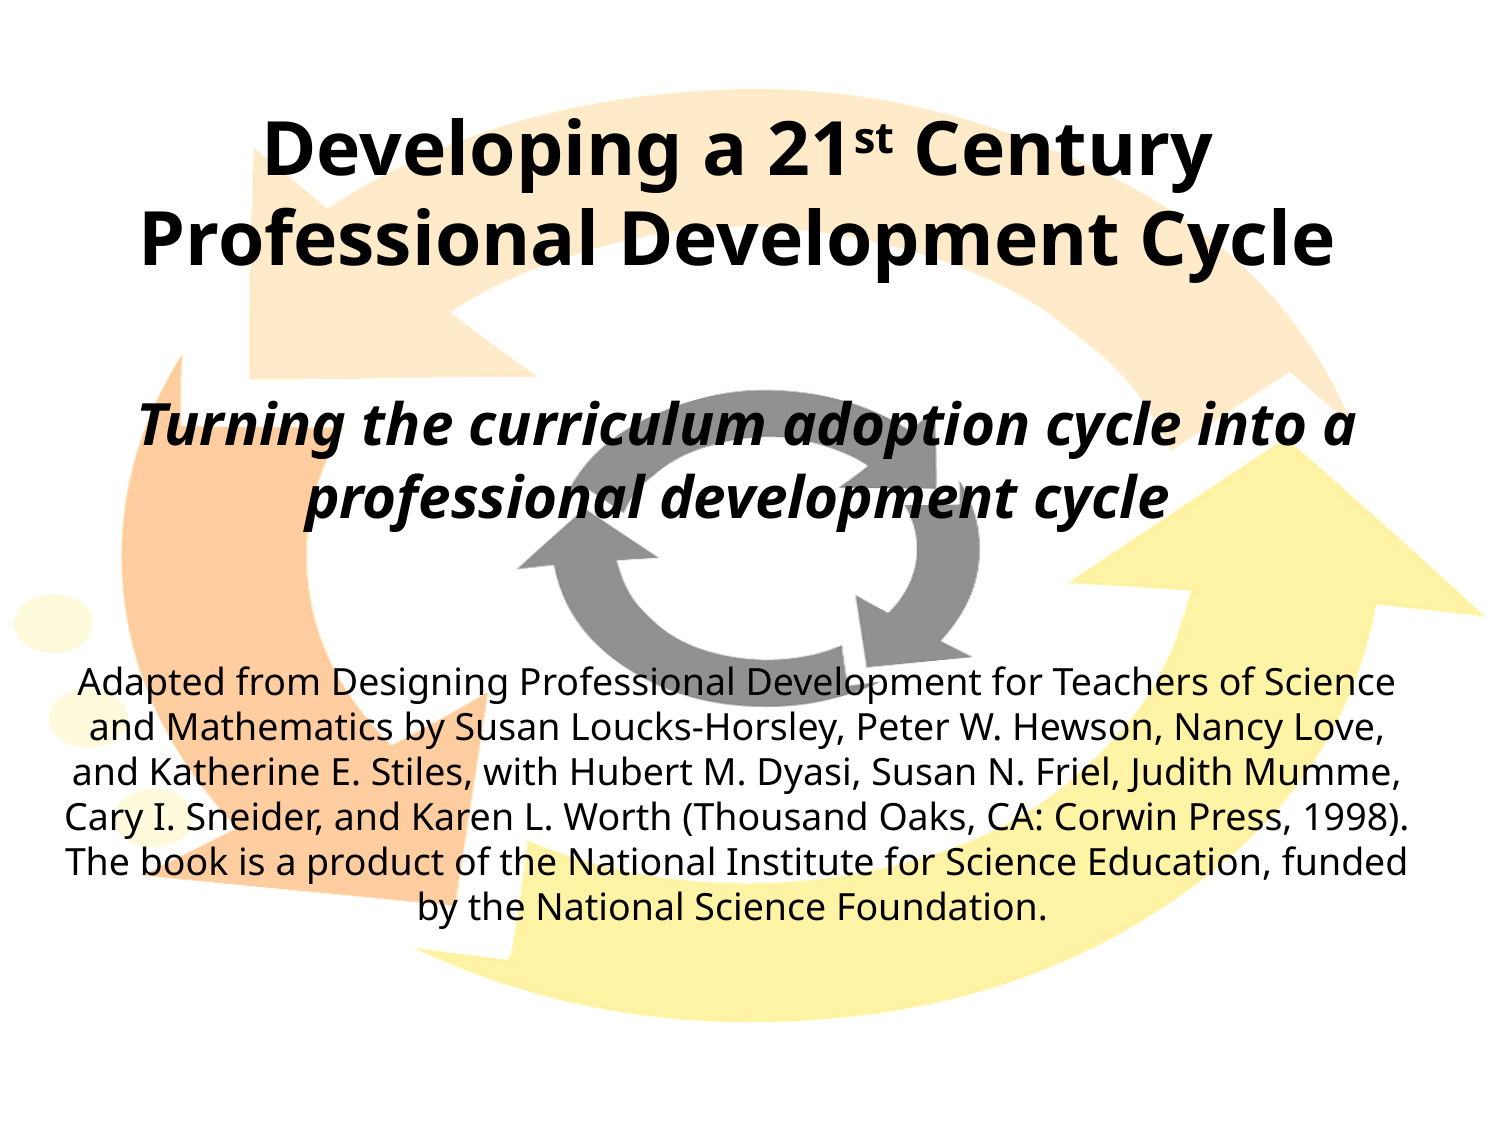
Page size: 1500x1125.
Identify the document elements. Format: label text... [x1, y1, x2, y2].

subtitle Adapted from Designing Professional Development for Teachers of Science and Mathematics by Susan Loucks-Horsley, Peter W. Hewson, Nancy Love, and Katherine E. Stiles, with Hubert M. Dyasi, Susan N. Friel, Judith Mumme, Cary I. Sneider, and Karen L. Worth (Thousand Oaks, CA: Corwin Press, 1998). The book is a product of the National Institute for Science Education, funded by the National Science Foundation. [37, 649, 1438, 938]
title Developing a 21st Century Professional Development Cycle Turning the curriculum adoption cycle into a professional development cycle [37, 149, 1438, 392]
